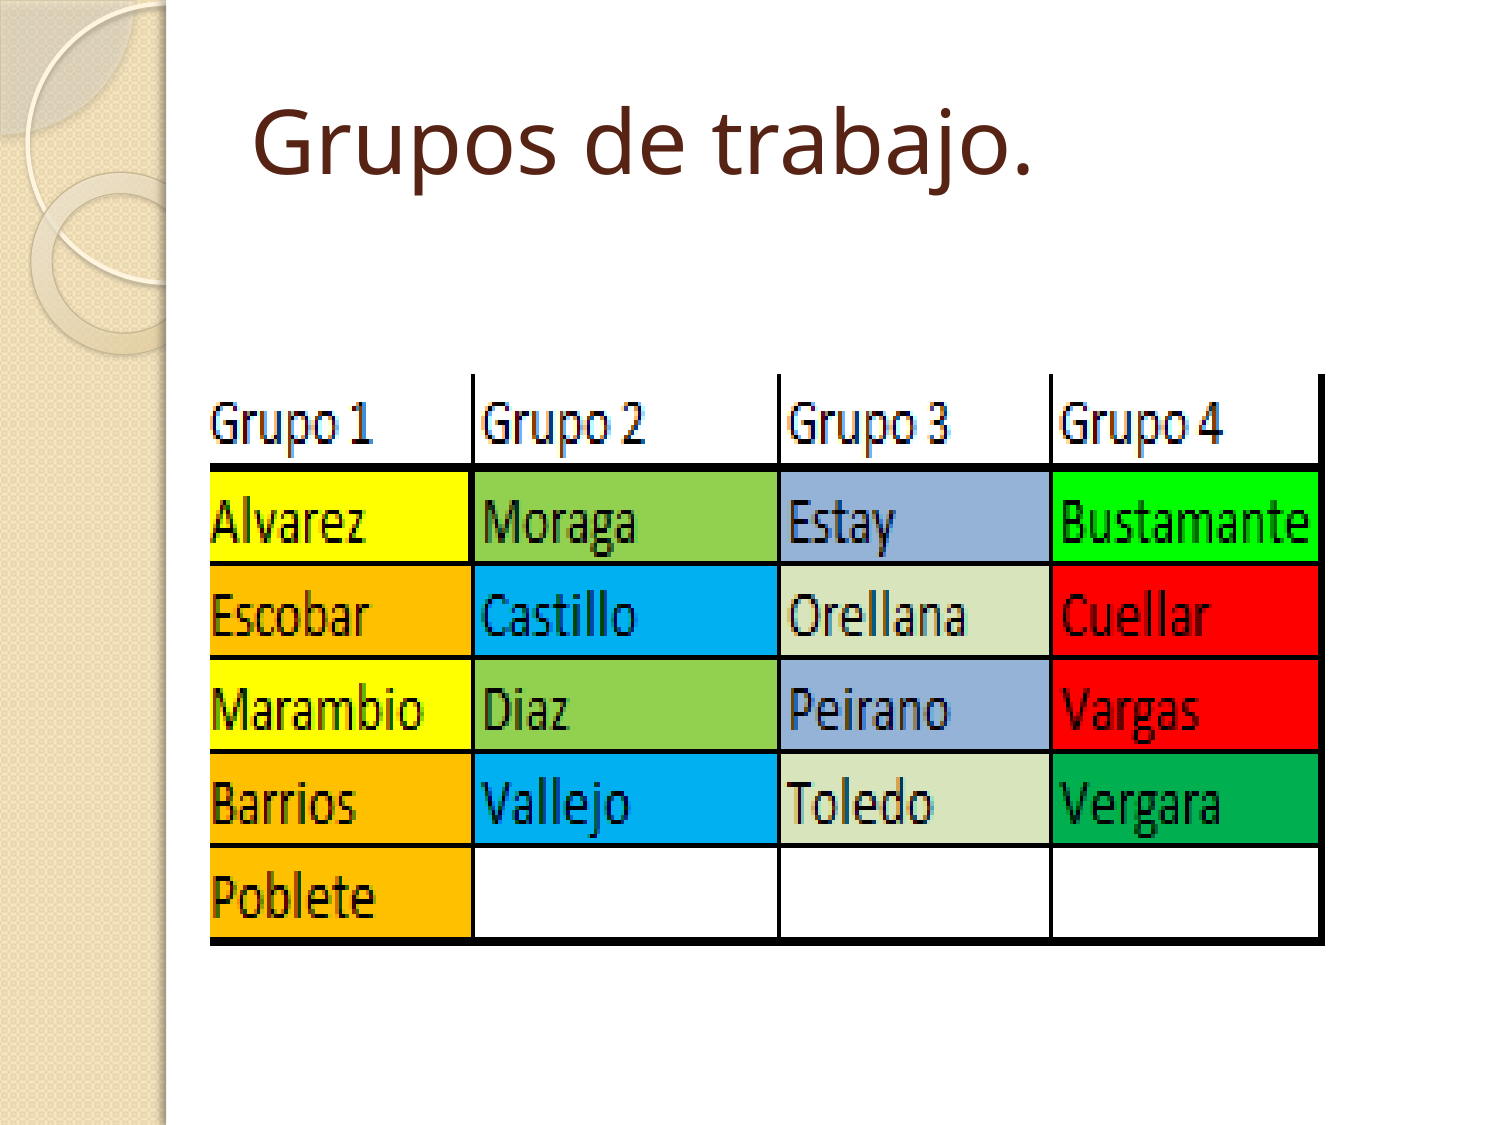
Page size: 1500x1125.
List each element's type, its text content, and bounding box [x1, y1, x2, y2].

title Grupos de trabajo. [235, 45, 1466, 233]
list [210, 374, 1325, 962]
